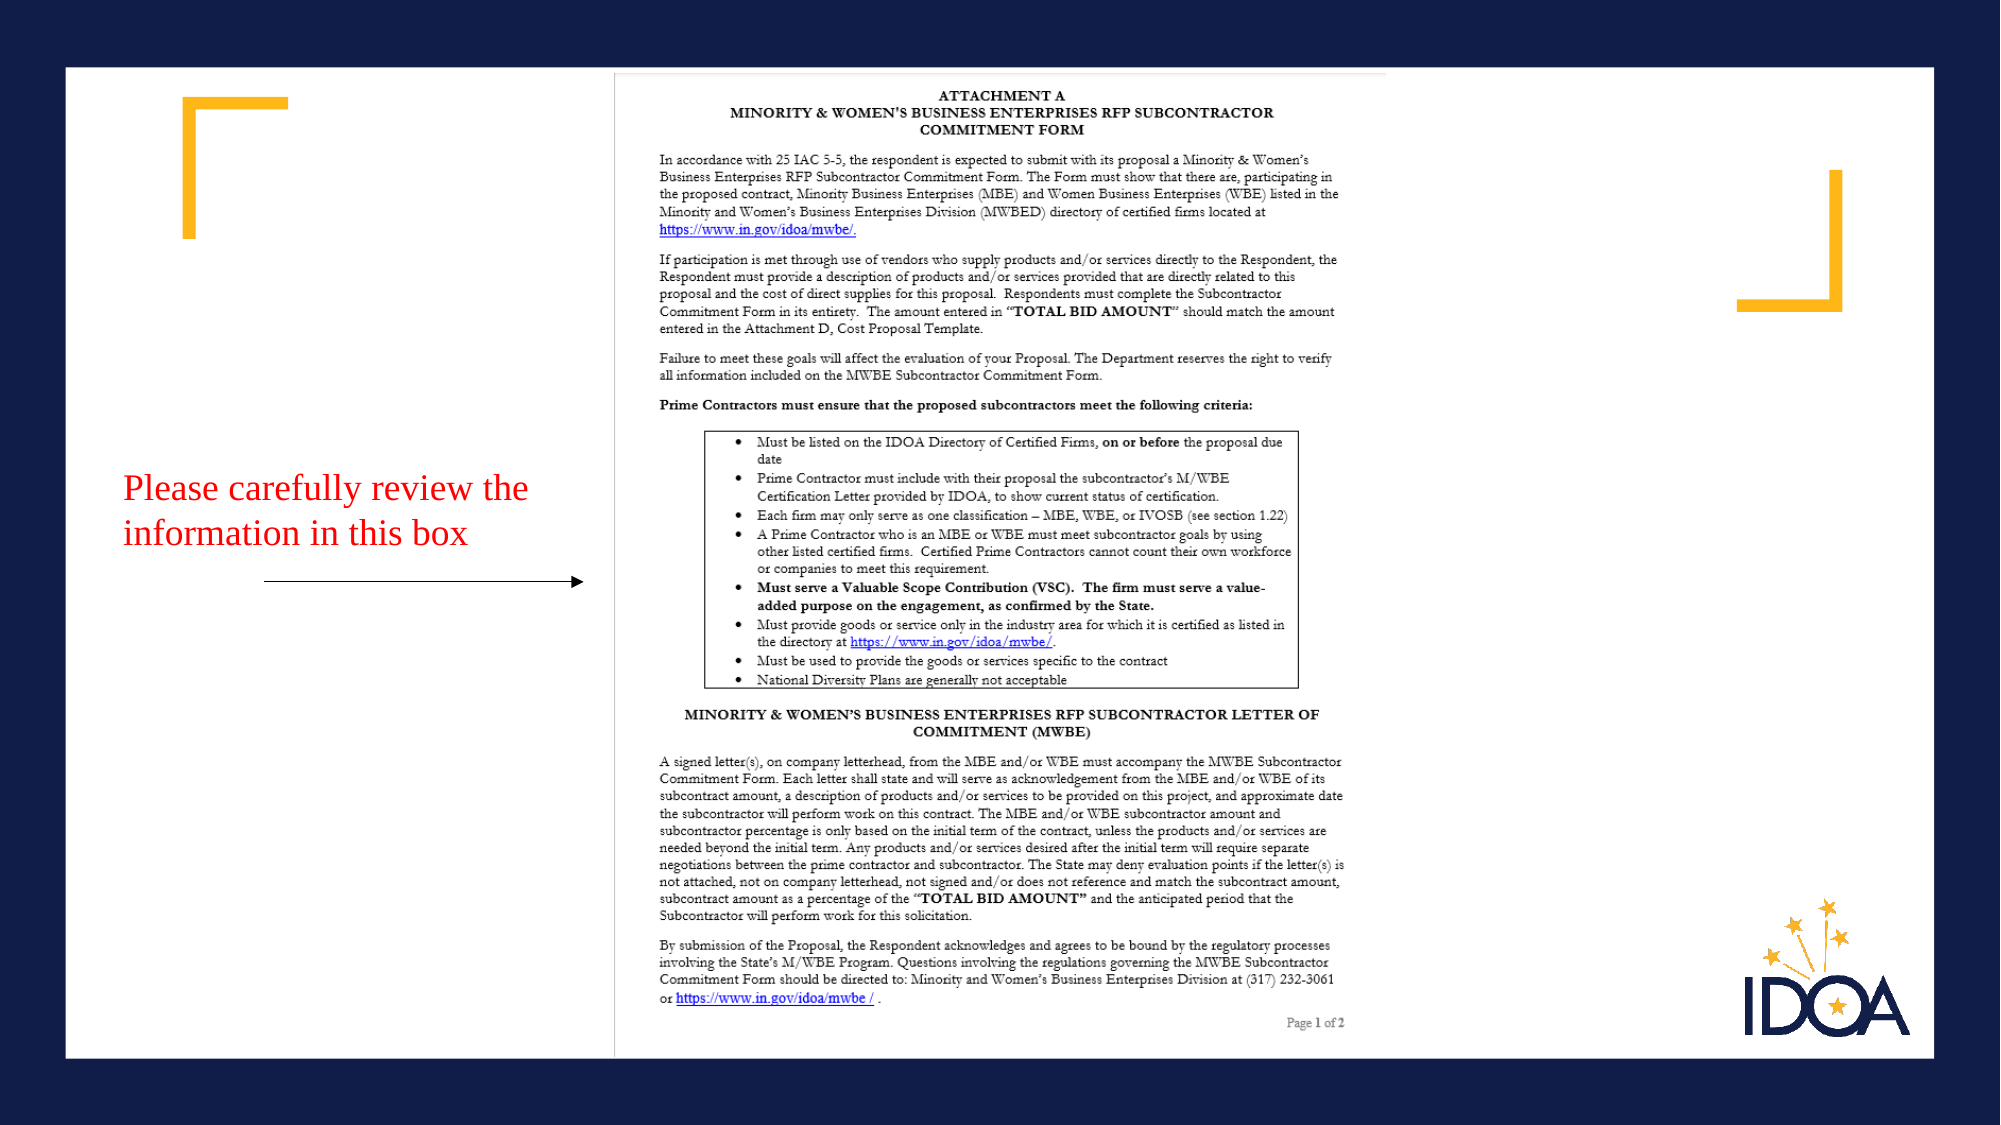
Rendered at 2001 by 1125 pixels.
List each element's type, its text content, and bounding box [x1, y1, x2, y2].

text_box Please carefully review the information in this box [108, 455, 614, 561]
picture [614, 73, 1386, 1058]
picture [1702, 857, 1959, 1114]
